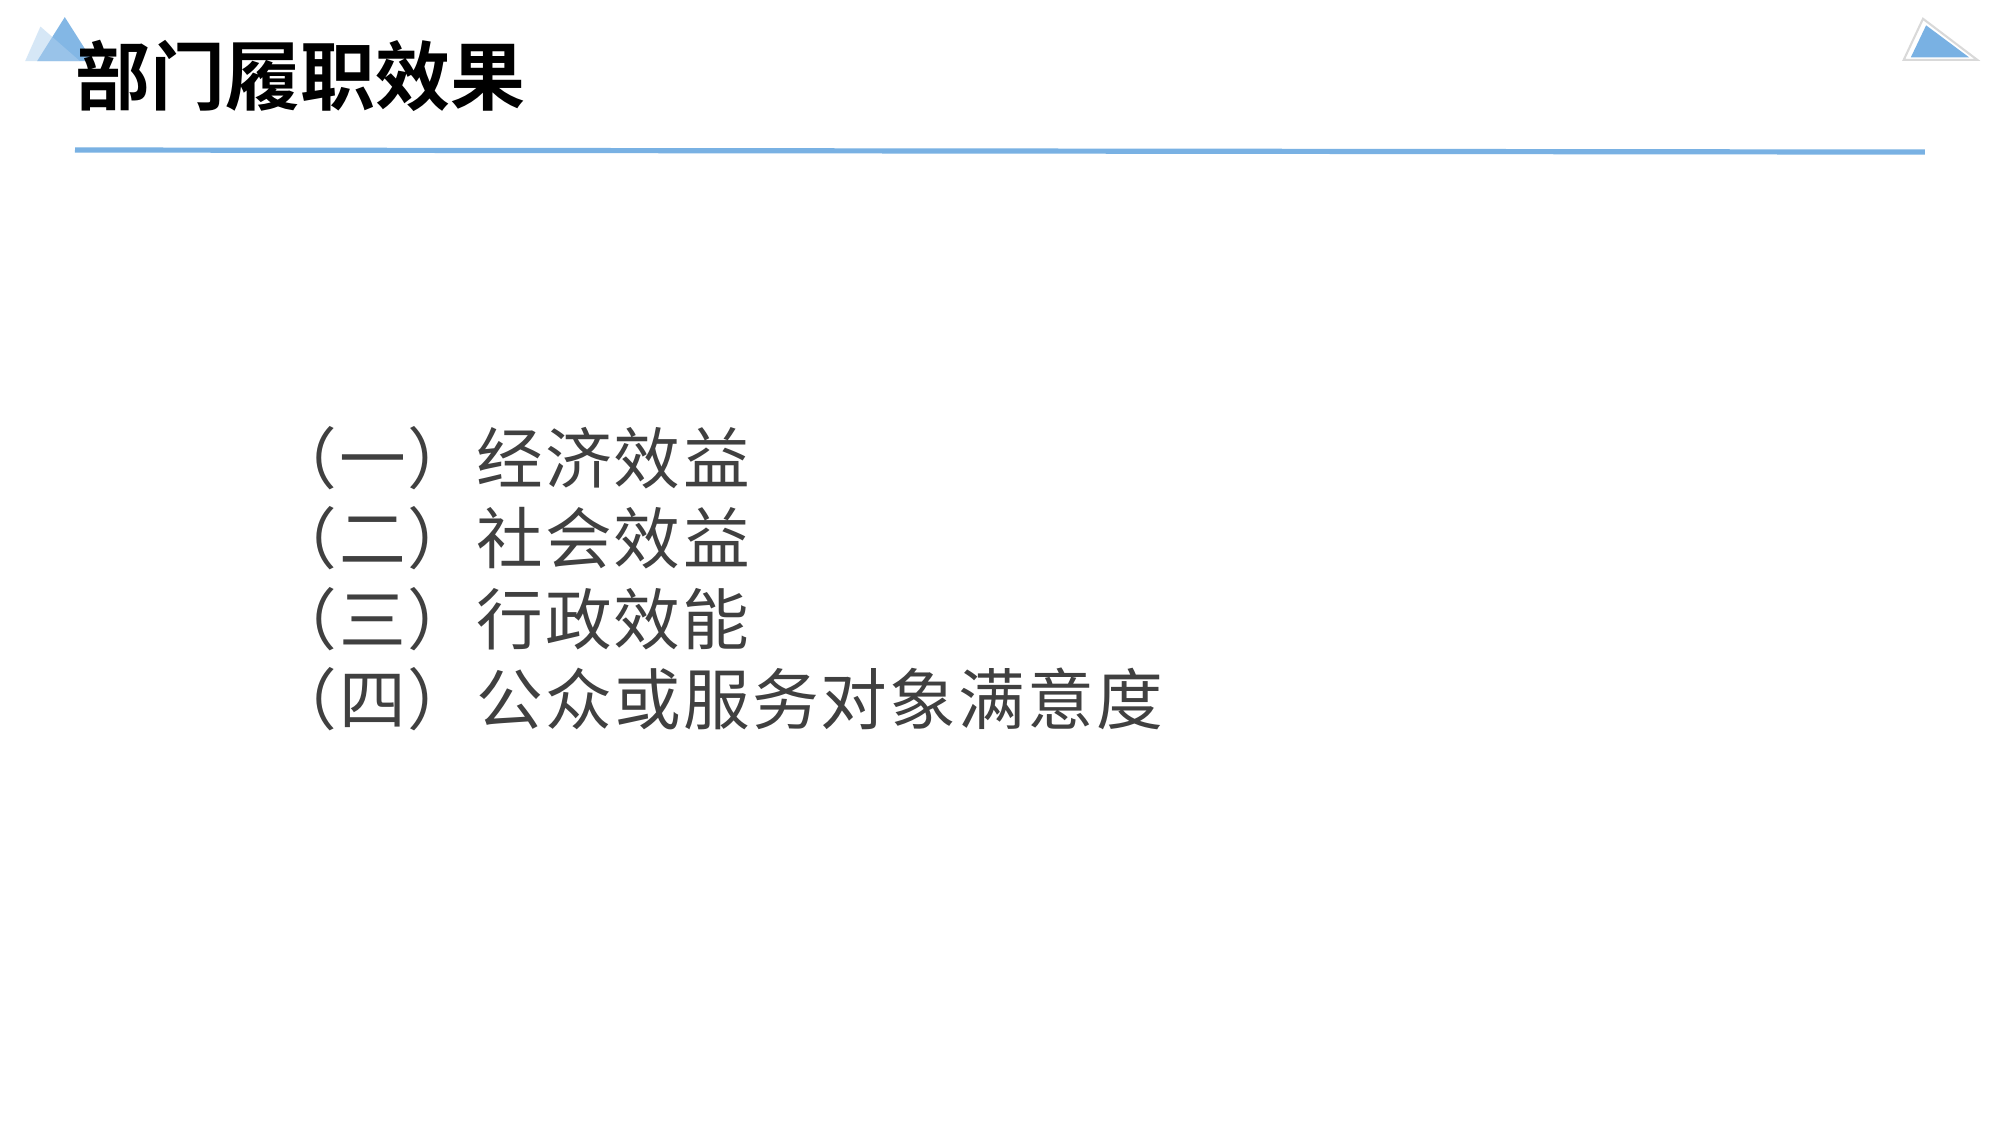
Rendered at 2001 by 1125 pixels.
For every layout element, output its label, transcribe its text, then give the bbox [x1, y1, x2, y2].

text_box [74, 149, 1925, 153]
text_box （一）经济效益 （二）社会效益 （三）行政效能 （四）公众或服务对象满意度 [260, 301, 1740, 974]
text_box 部门履职效果 [75, 62, 1925, 125]
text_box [25, 17, 1978, 62]
